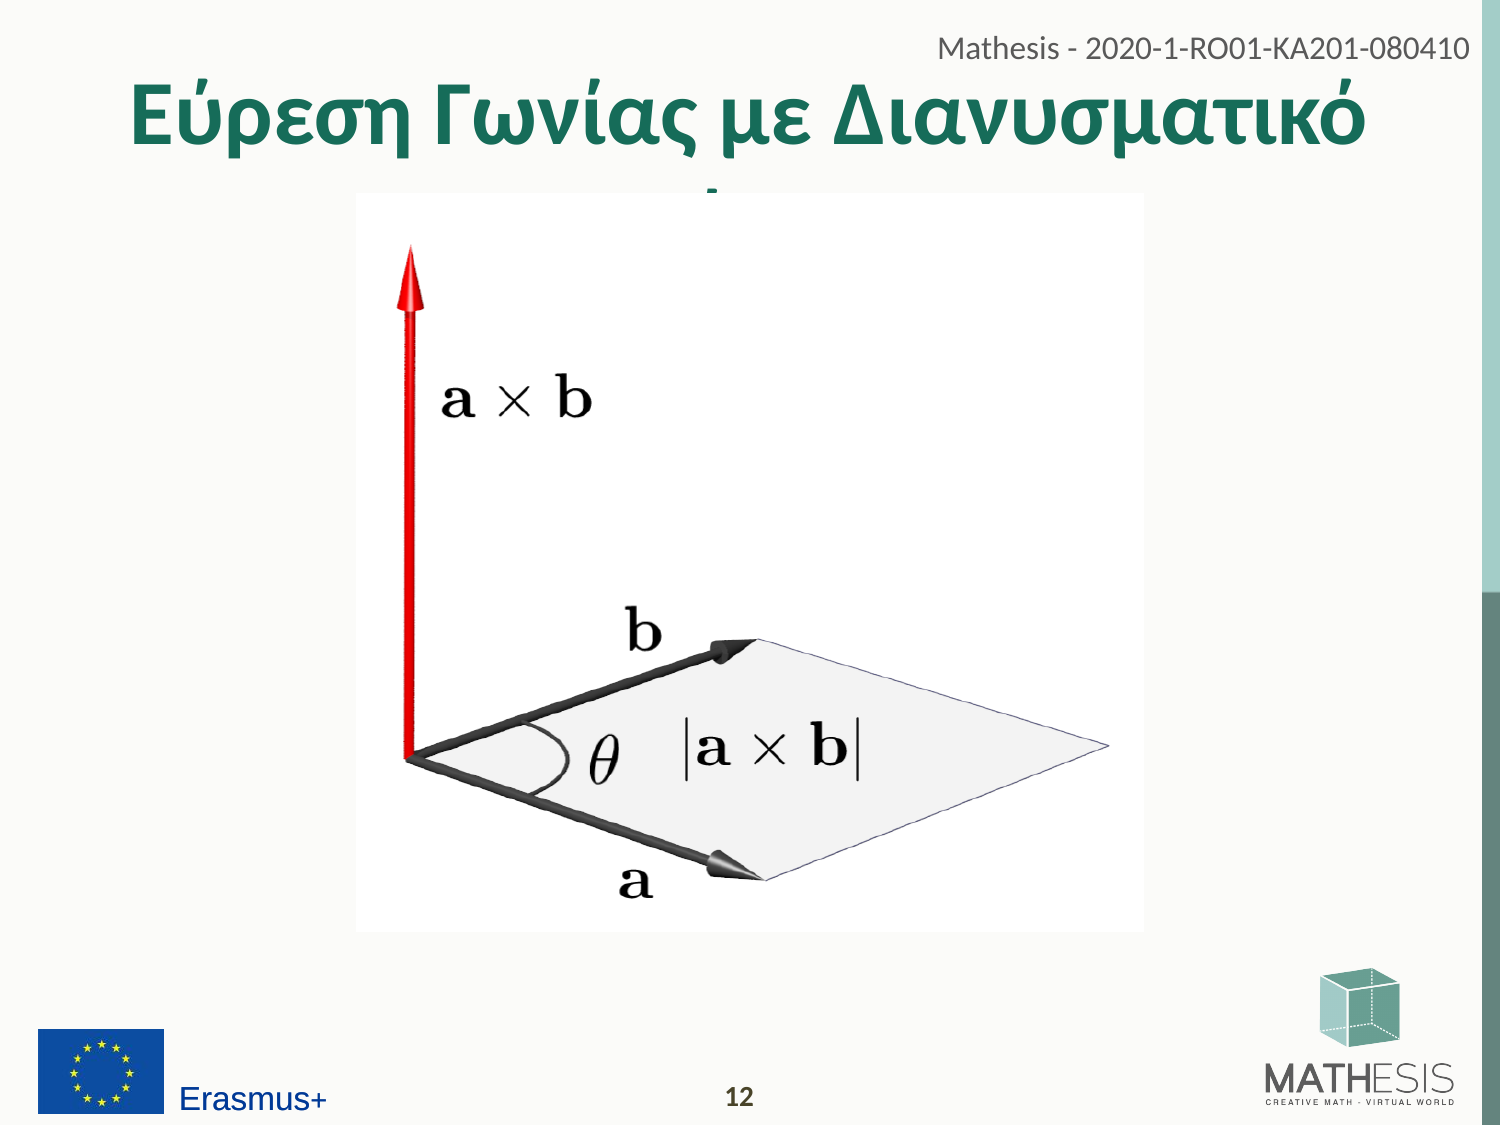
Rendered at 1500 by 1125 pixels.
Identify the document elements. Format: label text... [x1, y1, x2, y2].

picture [38, 1029, 164, 1114]
picture [356, 193, 1144, 932]
title Εύρεση Γωνίας με Διανυσματικό Γινόμενο [75, 45, 1425, 233]
